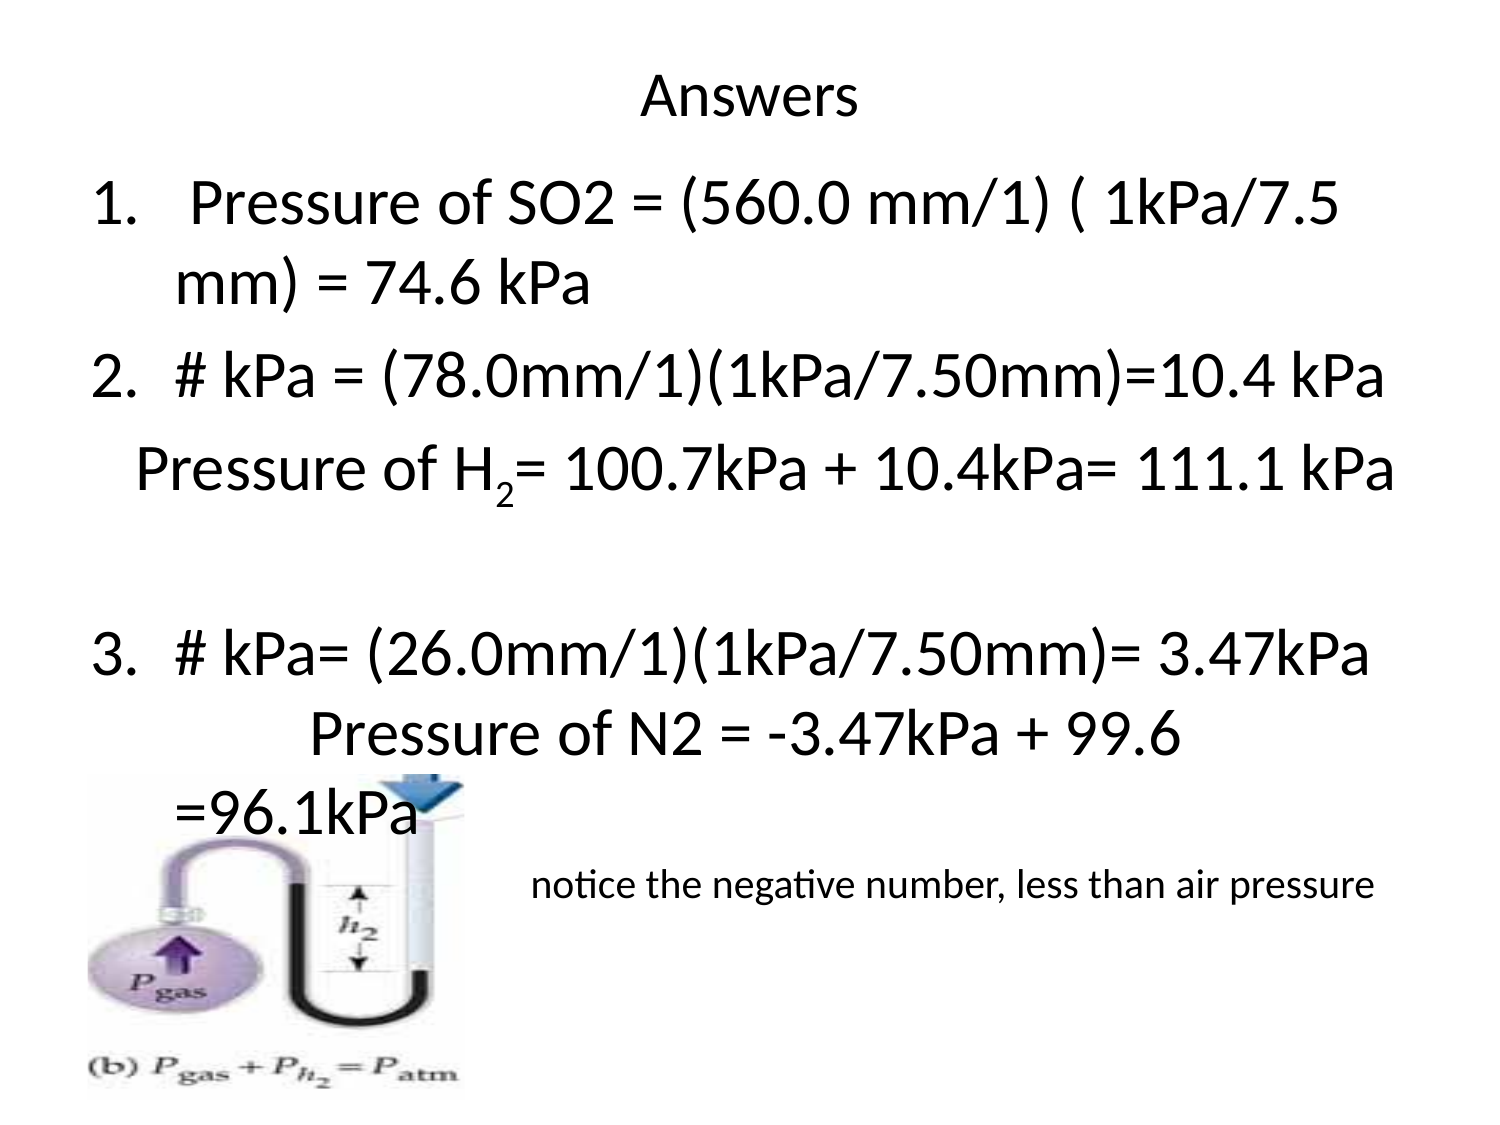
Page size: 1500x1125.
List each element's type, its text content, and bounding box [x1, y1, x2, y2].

title Answers [75, 45, 1425, 138]
picture [87, 774, 465, 1101]
list Pressure of SO2 = (560.0 mm/1) ( 1kPa/7.5 mm) = 74.6 kPa # kPa = (78.0mm/1)(1kPa/7.50mm)=10.4 kPa Pressure of H2= 100.7kPa + 10.4kPa= 111.1 kPa # kPa= (26.0mm/1)(1kPa/7.50mm)= 3.47kPa Pressure of N2 = -3.47kPa + 99.6 =96.1kPa notice the negative number, less than air pressure [75, 149, 1425, 1005]
